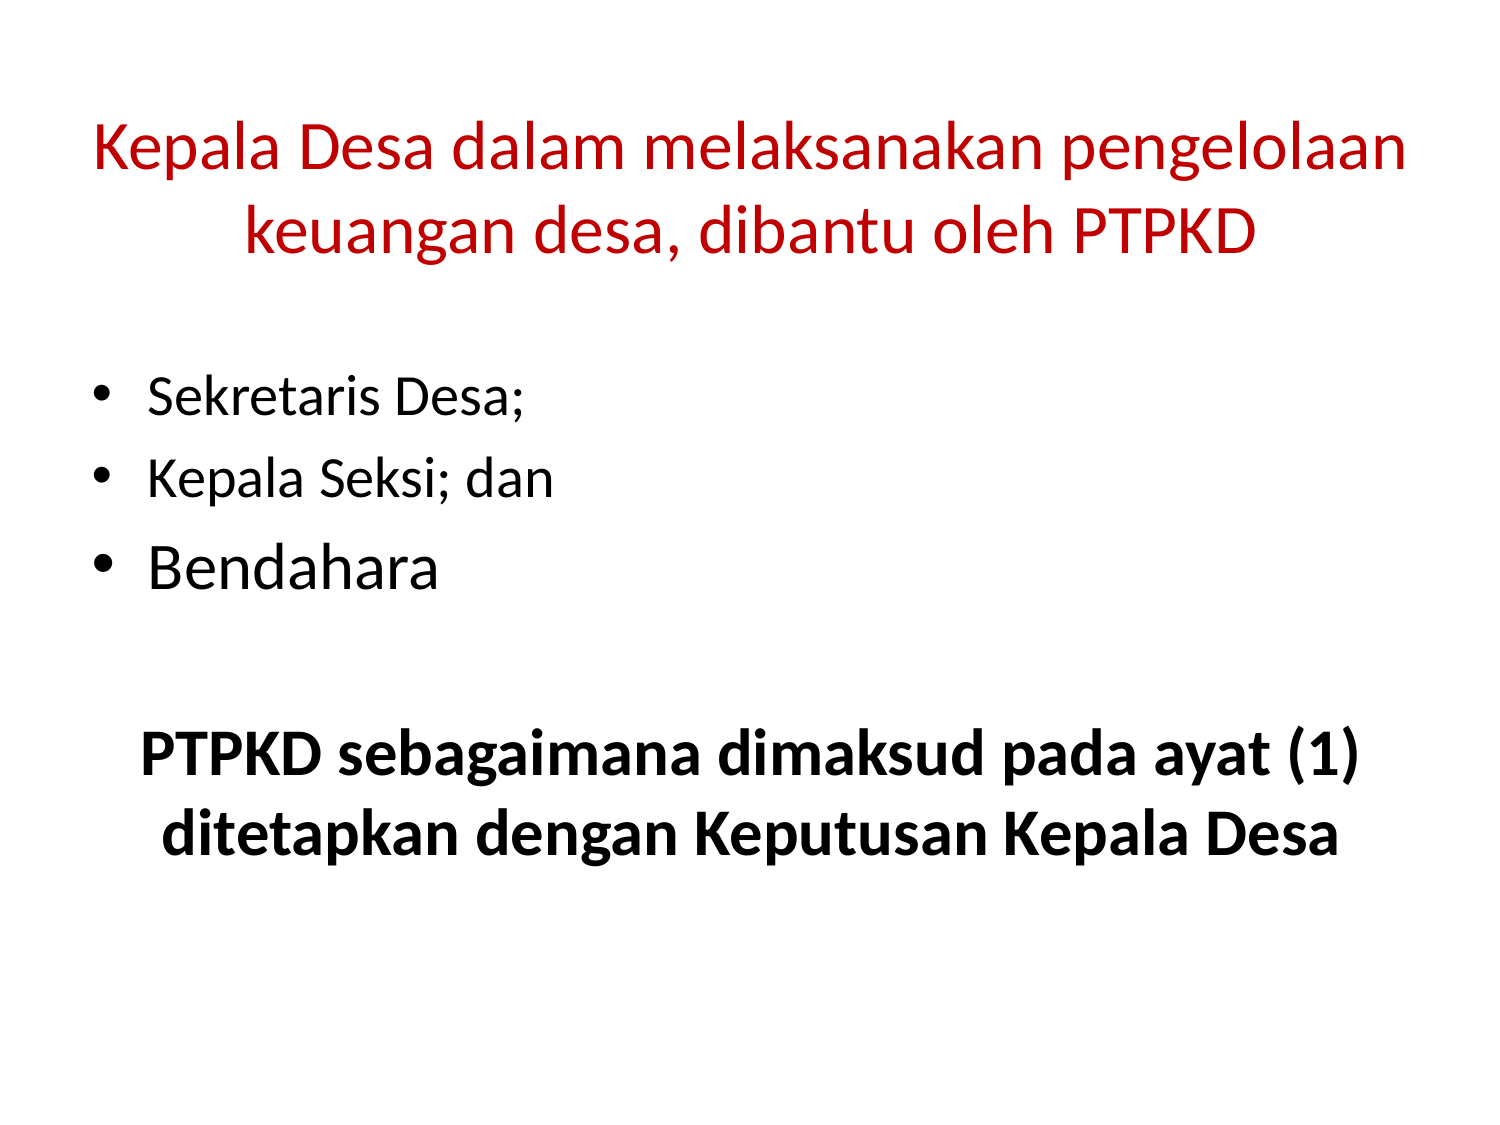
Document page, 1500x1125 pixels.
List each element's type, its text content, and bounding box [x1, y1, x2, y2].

list Sekretaris Desa; Kepala Seksi; dan Bendahara PTPKD sebagaimana dimaksud pada ayat (1) ditetapkan dengan Keputusan Kepala Desa [76, 349, 1427, 1028]
title Kepala Desa dalam melaksanakan pengelolaan keuangan desa, dibantu oleh PTPKD [76, 90, 1427, 278]
